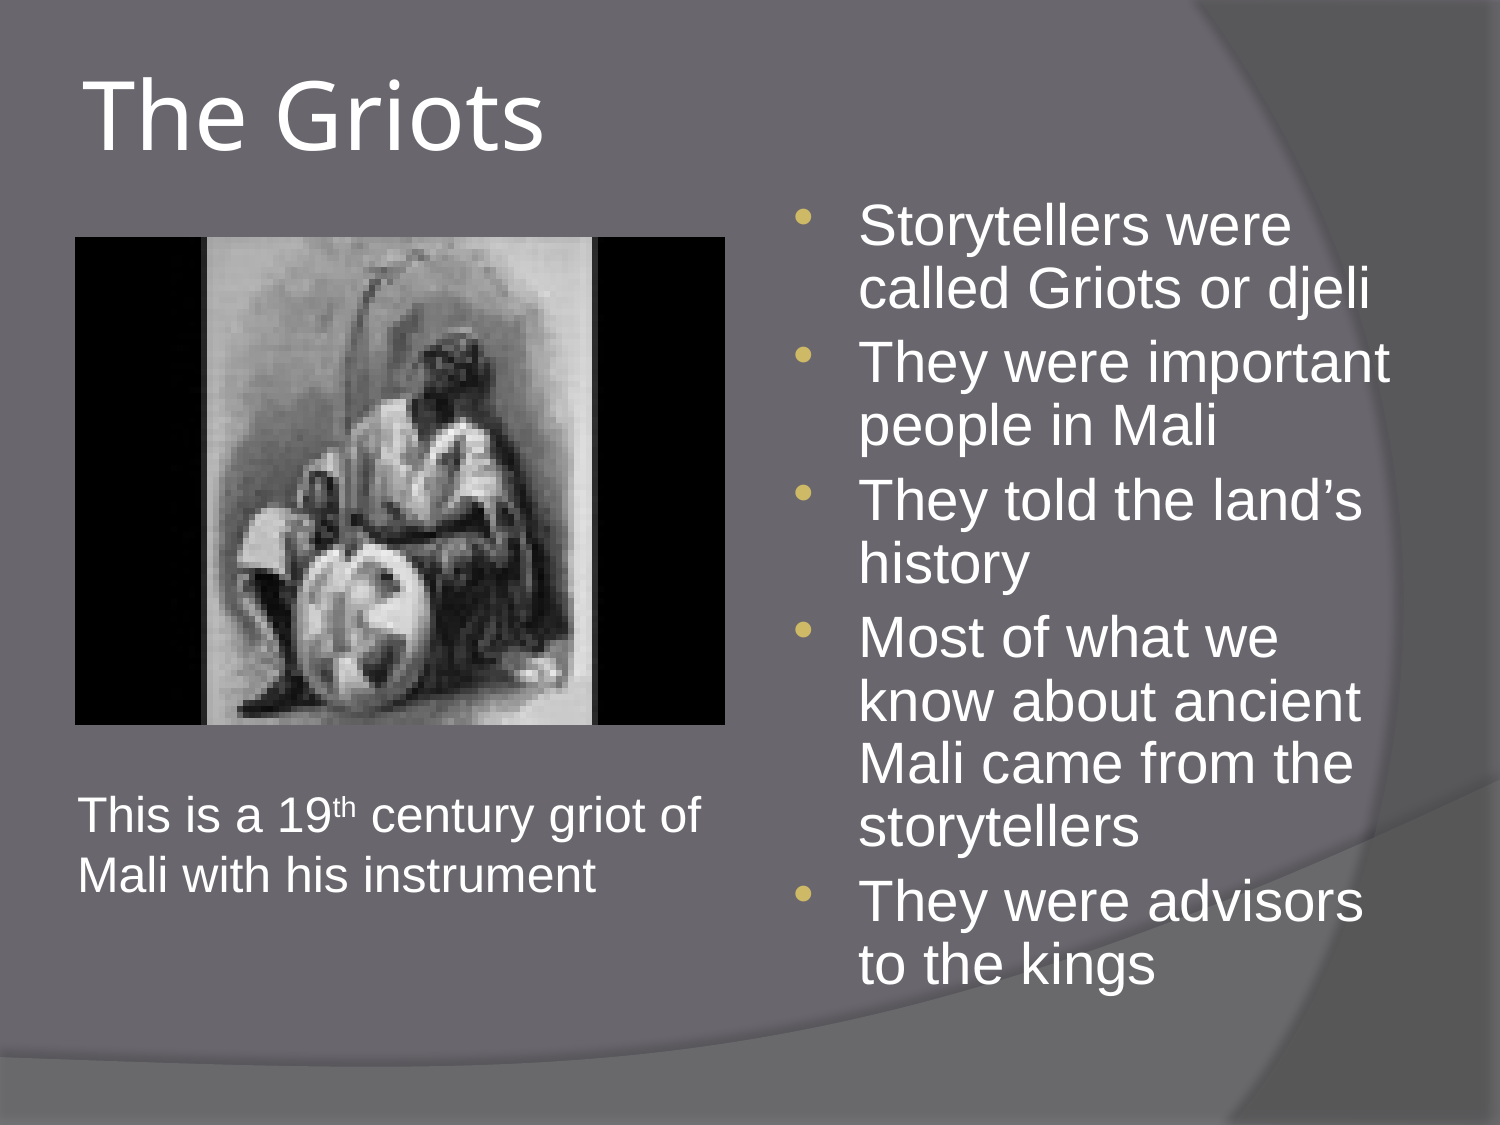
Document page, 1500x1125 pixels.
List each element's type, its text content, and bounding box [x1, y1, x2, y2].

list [74, 237, 726, 726]
title The Griots [75, 0, 1425, 225]
text_box This is a 19th century griot of Mali with his instrument [62, 774, 738, 910]
list Storytellers were called Griots or djeli They were important people in Mali They told the land’s history Most of what we know about ancient Mali came from the storytellers They were advisors to the kings [774, 187, 1438, 1025]
